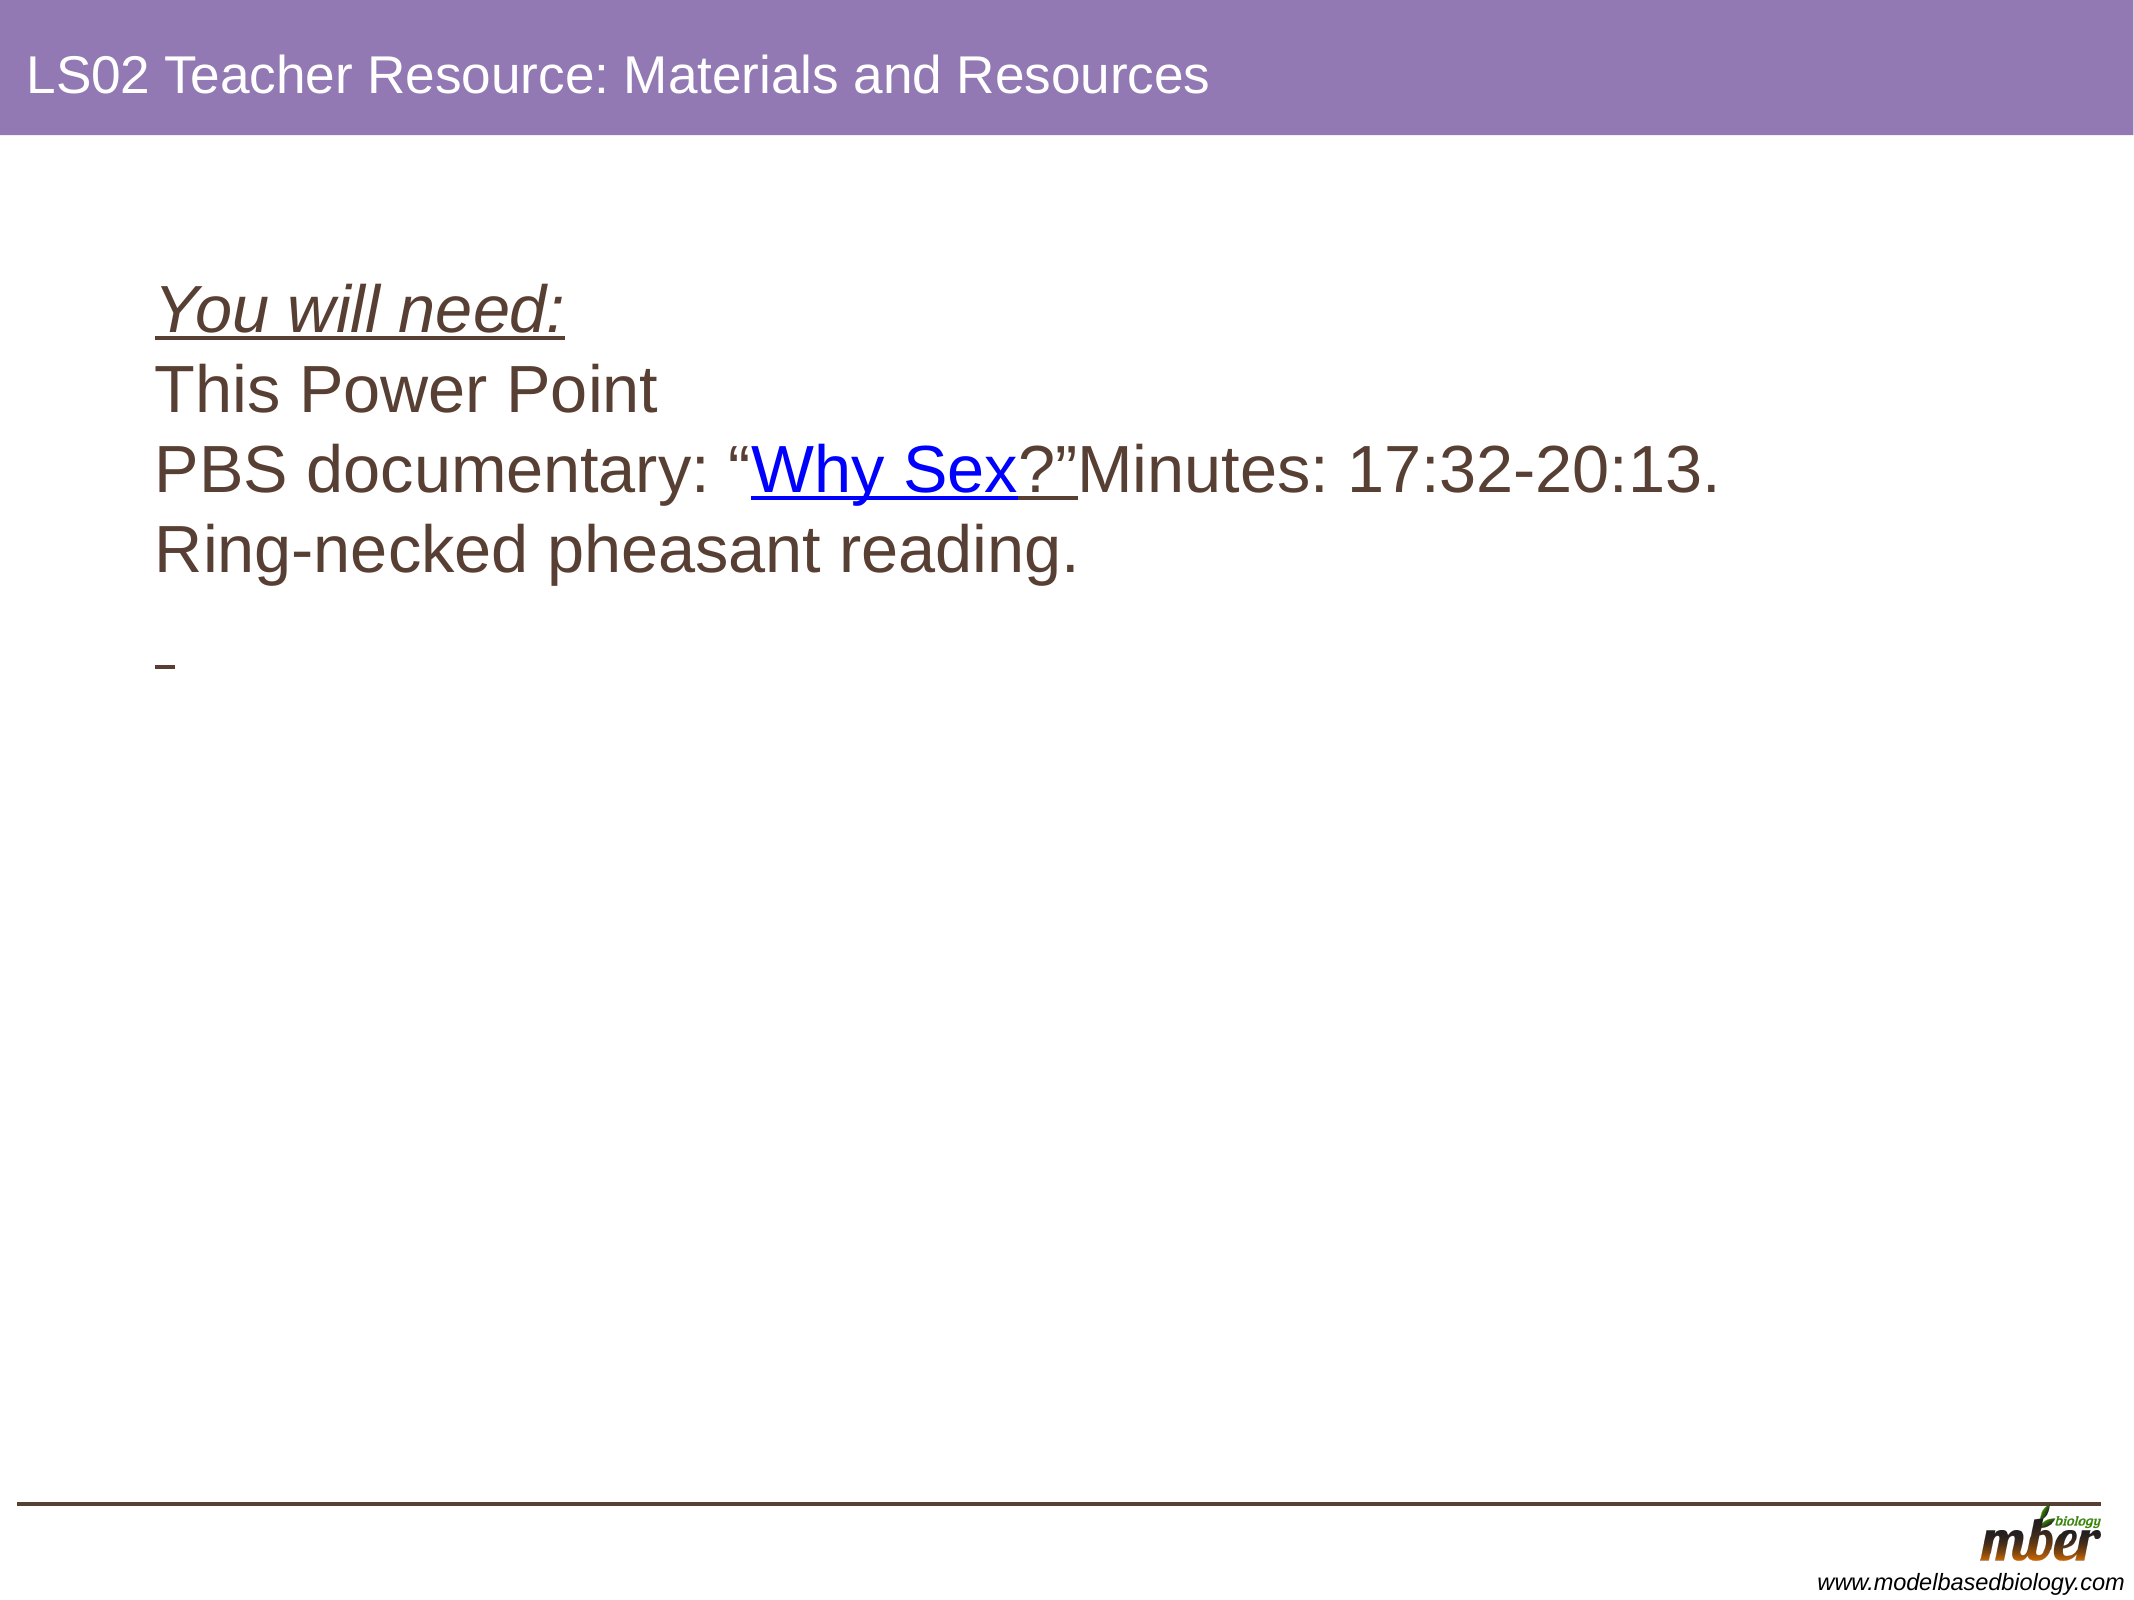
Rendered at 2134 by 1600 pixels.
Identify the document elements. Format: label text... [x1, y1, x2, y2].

picture [1980, 1504, 2101, 1561]
title LS02 Teacher Resource: Materials and Resources [17, 31, 1736, 114]
text_box You will need: This Power Point PBS documentary: “Why Sex?”Minutes: 17:32-20:13. Ring-necked pheasant reading. [146, 257, 1996, 684]
